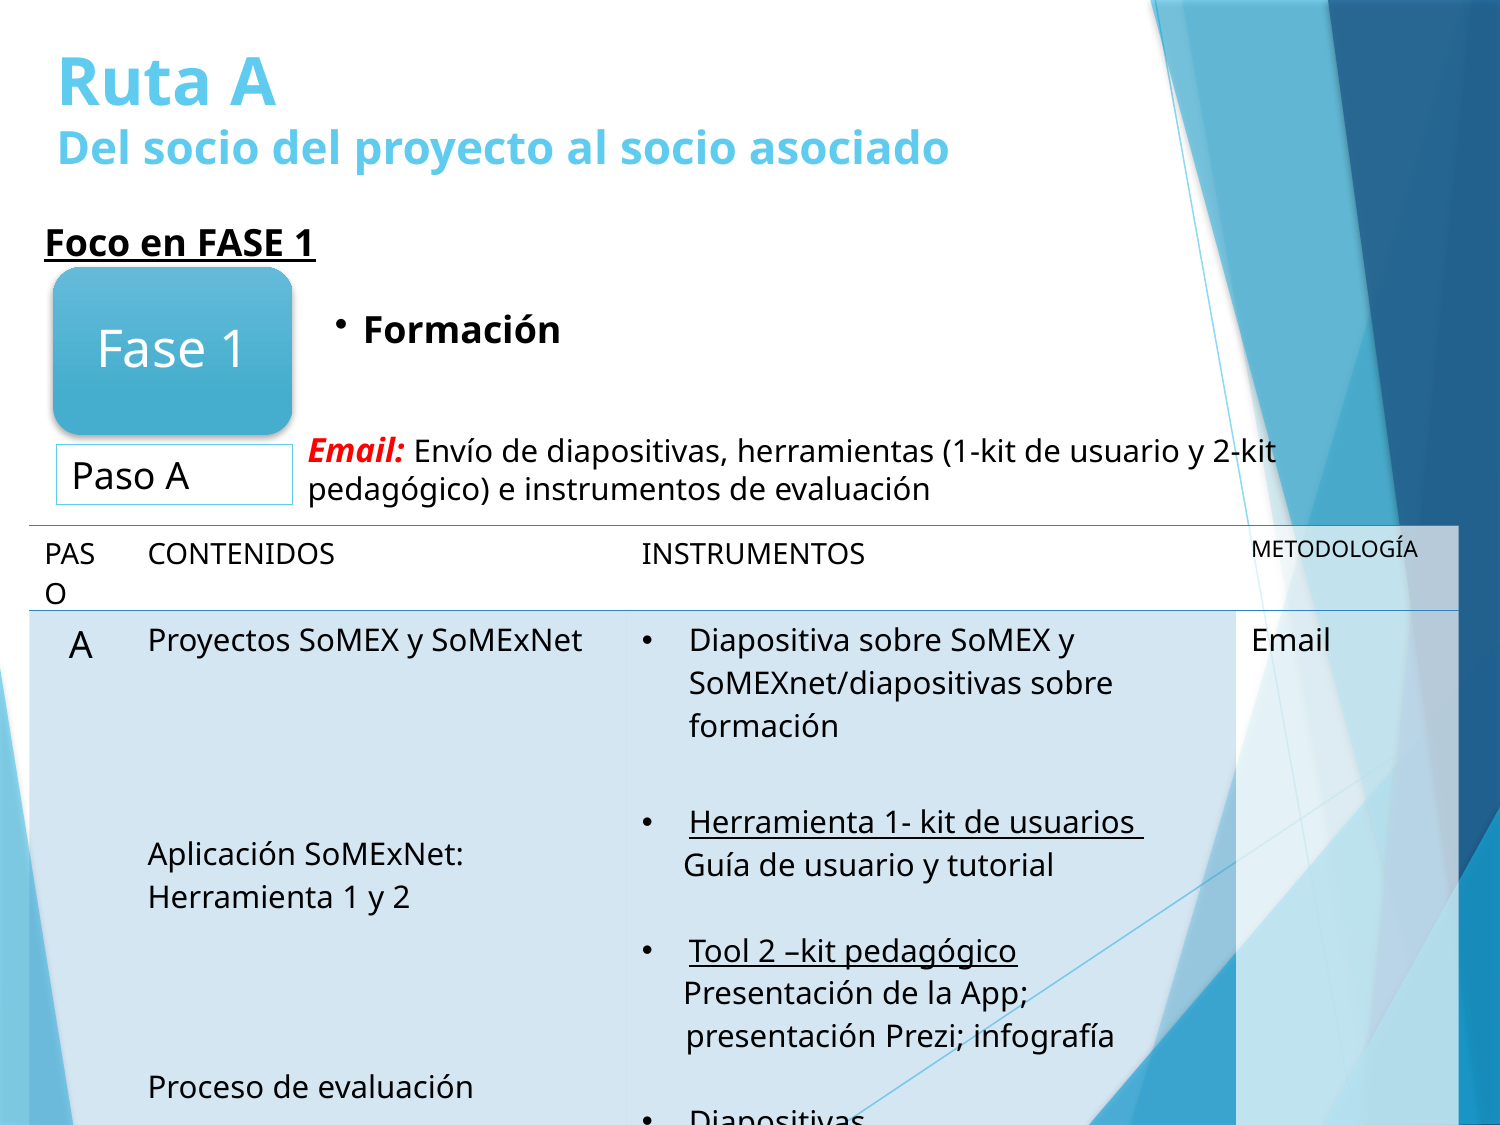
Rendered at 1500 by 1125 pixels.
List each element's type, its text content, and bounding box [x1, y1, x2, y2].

text_box Paso A [56, 444, 292, 505]
text_box Email: Envío de diapositivas, herramientas (1-kit de usuario y 2-kit pedagógico) e instrumentos de evaluación [292, 421, 1459, 514]
table_header CONTENIDOS [132, 526, 627, 610]
table_cell Proyectos SoMEX y SoMExNet Aplicación SoMExNet: Herramienta 1 y 2 Proceso de evaluación [132, 611, 627, 1125]
title Ruta A Del socio del proyecto al socio asociado [41, 30, 1415, 114]
table_cell Email [1236, 611, 1459, 1125]
table_cell A [29, 611, 132, 1125]
table_cell Diapositiva sobre SoMEX y SoMEXnet/diapositivas sobre formación Herramienta 1- kit de usuarios Guía de usuario y tutorial Tool 2 –kit pedagógico Presentación de la App; presentación Prezi; infografía Diapositivas Kit de instrumentos de evaluación [627, 611, 1236, 1125]
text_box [52, 266, 294, 436]
table_header METODOLOGÍA [1236, 526, 1459, 610]
table_header INSTRUMENTOS [627, 526, 1236, 610]
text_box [324, 266, 1306, 396]
table_header PASO [29, 526, 132, 610]
text_box Foco en FASE 1 [29, 211, 1140, 279]
